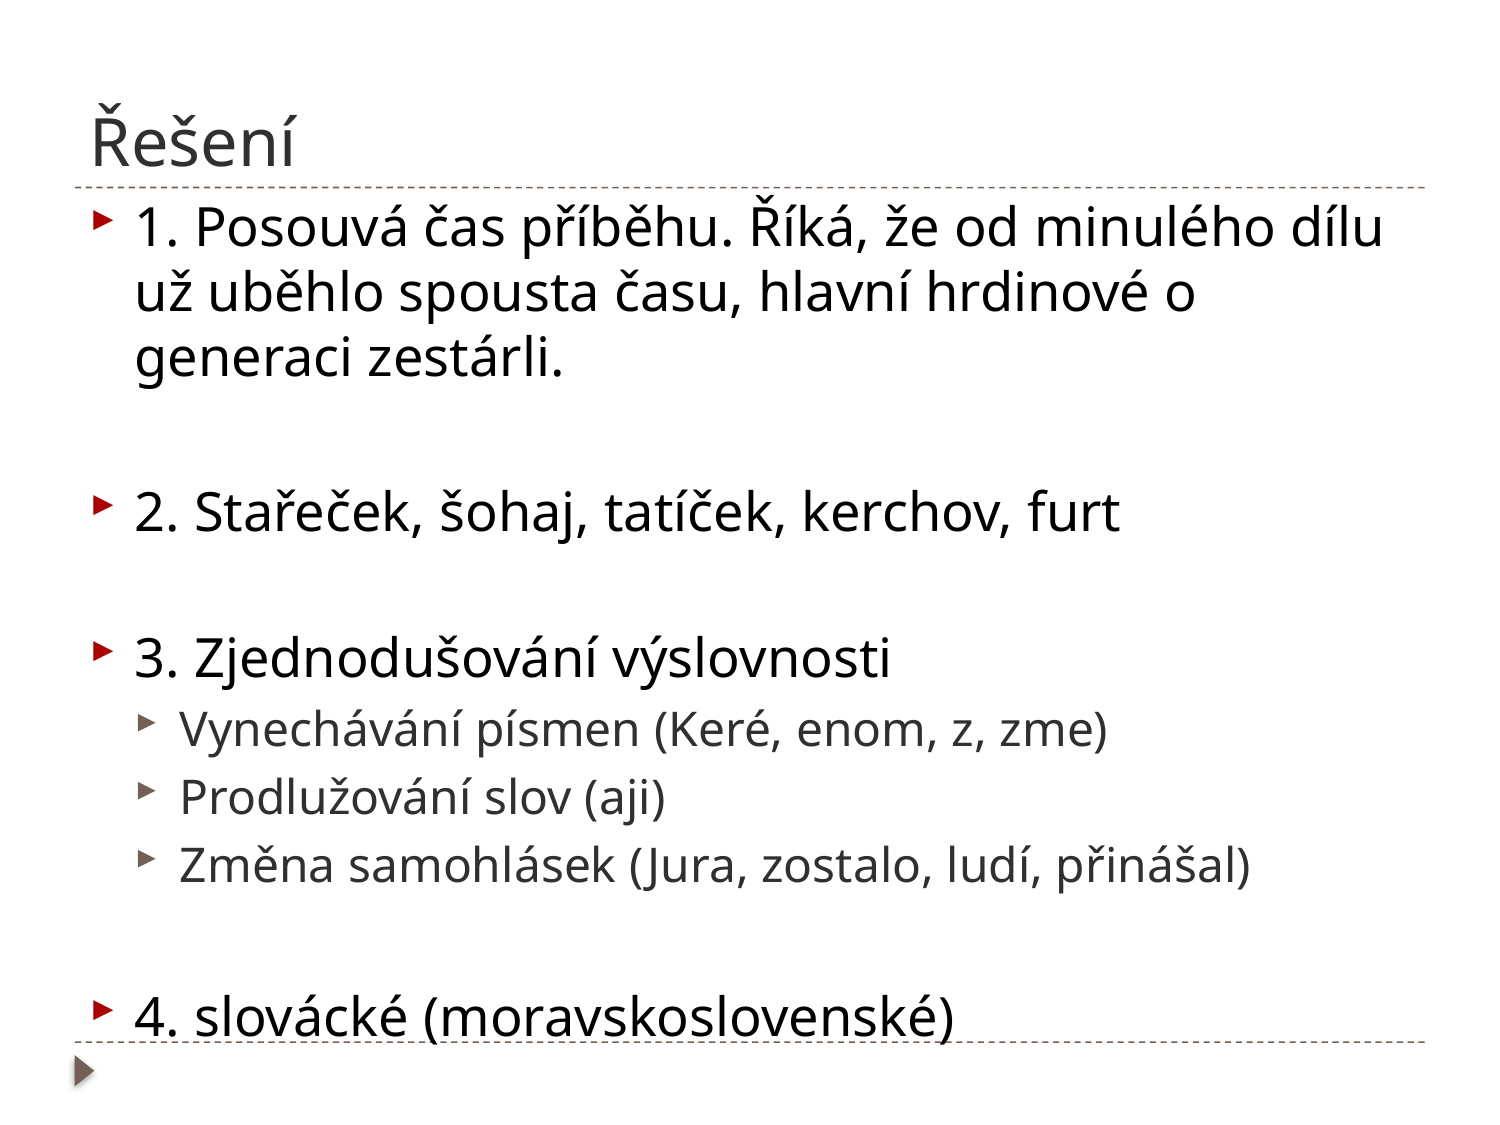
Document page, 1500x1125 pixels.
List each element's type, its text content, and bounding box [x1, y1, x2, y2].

title Řešení [75, 24, 1425, 184]
list 1. Posouvá čas příběhu. Říká, že od minulého dílu už uběhlo spousta času, hlavní hrdinové o generaci zestárli. 2. Stařeček, šohaj, tatíček, kerchov, furt 3. Zjednodušování výslovnosti Vynechávání písmen (Keré, enom, z, zme) Prodlužování slov (aji) Změna samohlásek (Jura, zostalo, ludí, přinášal) 4. slovácké (moravskoslovenské) [75, 184, 1425, 1059]
